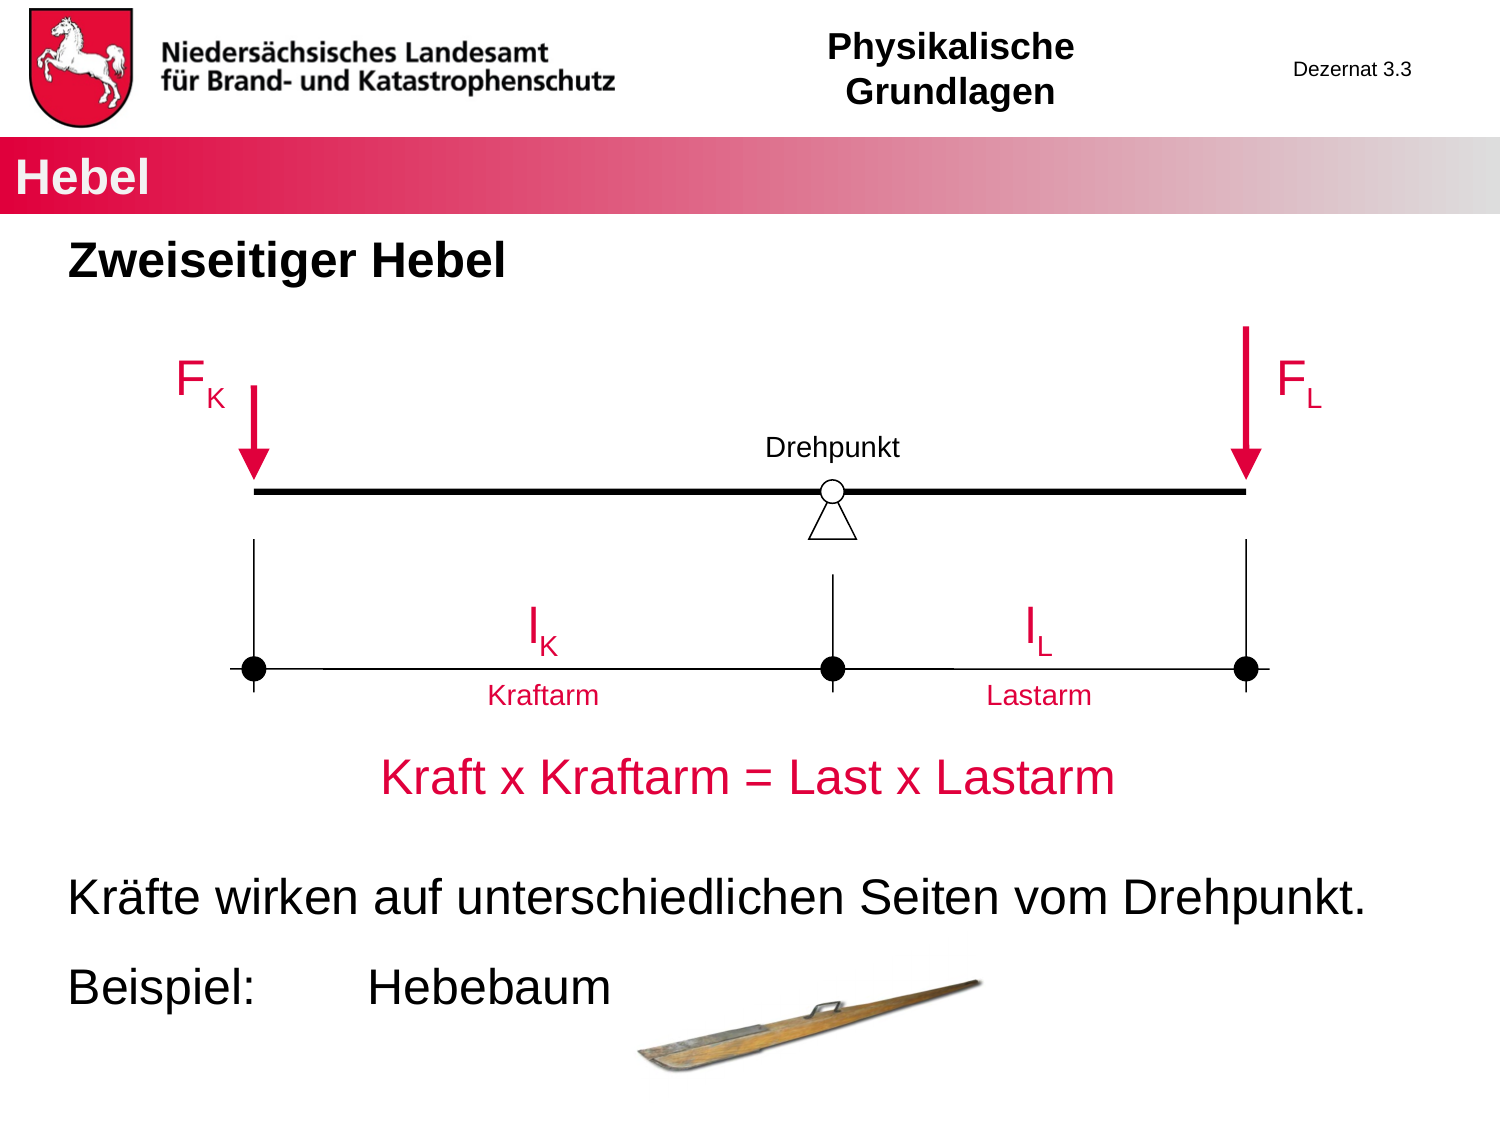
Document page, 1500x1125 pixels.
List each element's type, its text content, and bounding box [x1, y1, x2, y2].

title Hebel [0, 137, 1098, 208]
text_box Drehpunkt [549, 420, 1117, 472]
text_box [1235, 326, 1257, 480]
text_box [243, 385, 265, 480]
text_box lL [832, 586, 1246, 668]
picture [29, 8, 615, 129]
text_box [242, 657, 253, 681]
text_box [1246, 657, 1258, 681]
text_box [820, 479, 845, 504]
text_box Kraftarm [253, 668, 832, 720]
text_box [808, 502, 857, 540]
text_box FK [159, 337, 242, 422]
text_box Zweiseitiger Hebel [53, 220, 1459, 380]
text_box Lastarm [832, 668, 1246, 720]
text_box Kraft x Kraftarm = Last x Lastarm Kräfte wirken auf unterschiedlichen Seiten vom Drehpunkt. Beispiel: Hebebaum [53, 737, 1459, 1022]
picture [631, 932, 987, 1102]
text_box FL [1257, 337, 1341, 422]
text_box lK [253, 586, 832, 668]
